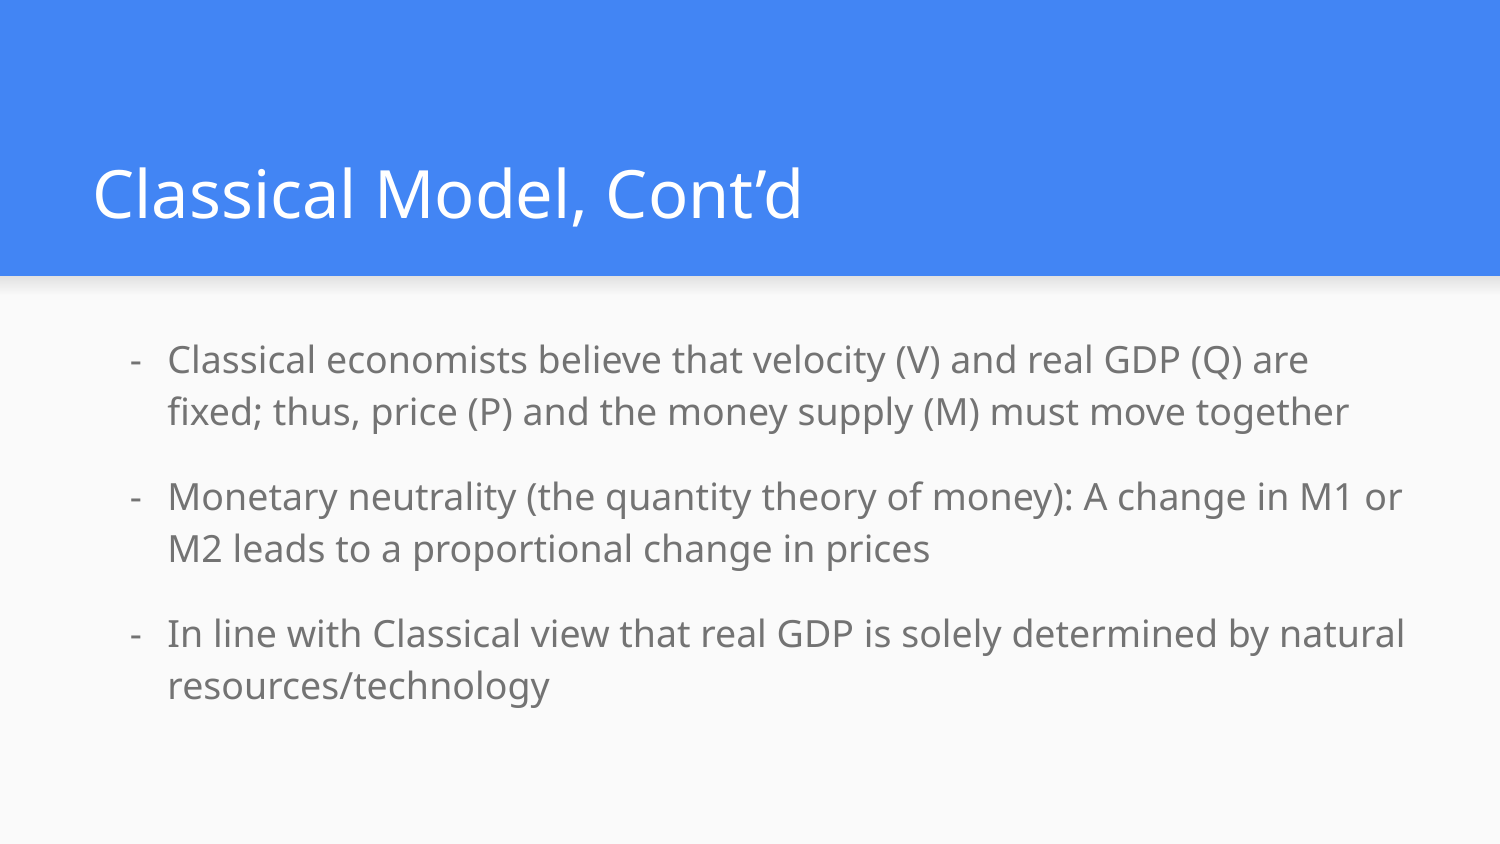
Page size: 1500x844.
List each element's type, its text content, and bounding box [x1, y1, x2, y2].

list Classical economists believe that velocity (V) and real GDP (Q) are fixed; thus, price (P) and the money supply (M) must move together Monetary neutrality (the quantity theory of money): A change in M1 or M2 leads to a proportional change in prices In line with Classical view that real GDP is solely determined by natural resources/technology [77, 314, 1427, 760]
title Classical Model, Cont’d [77, 121, 1427, 248]
